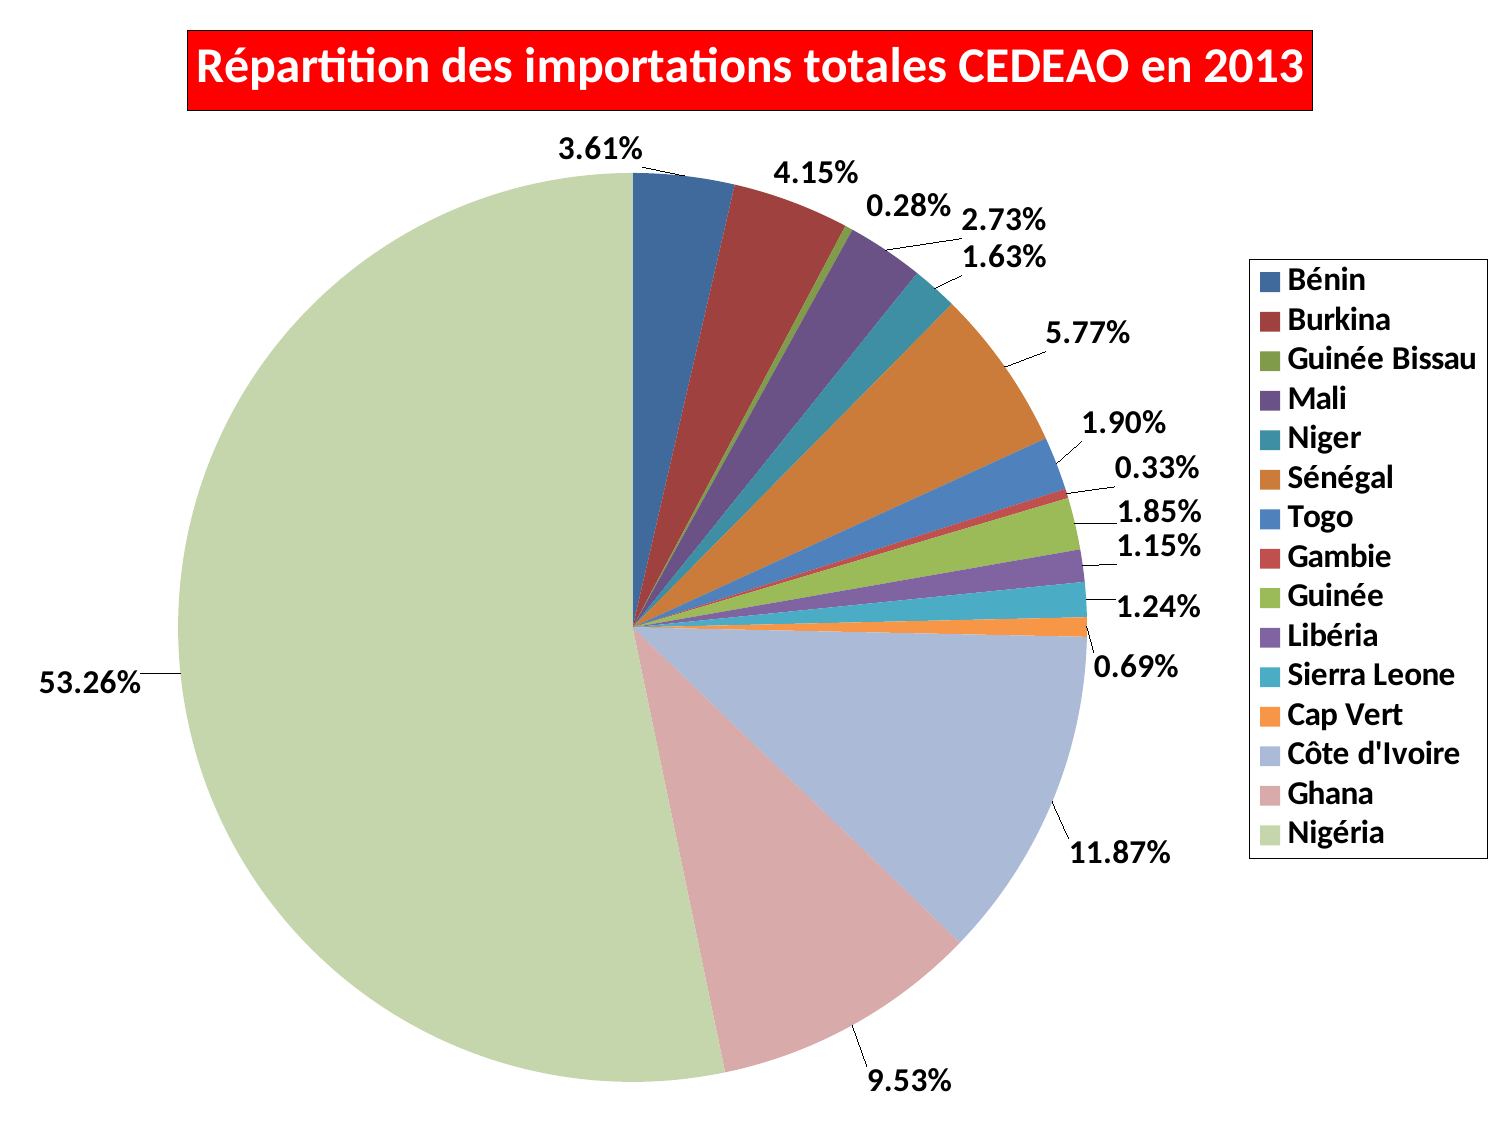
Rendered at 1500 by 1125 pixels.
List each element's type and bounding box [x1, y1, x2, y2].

chart [0, 0, 1500, 1118]
